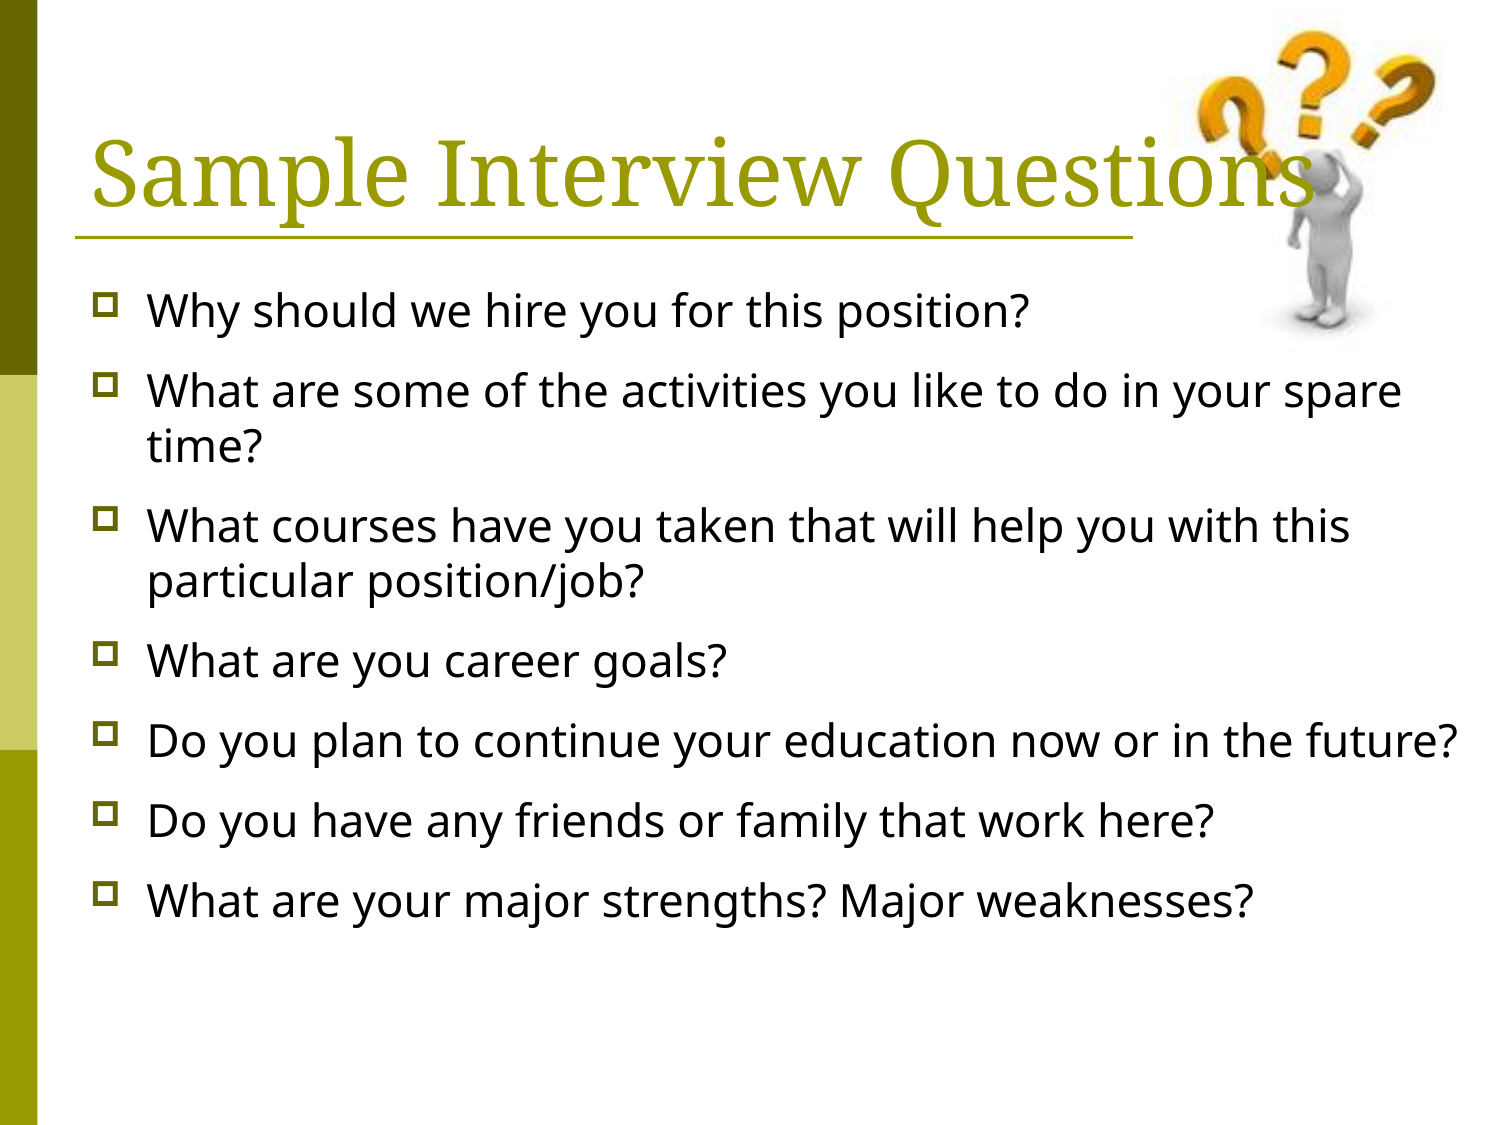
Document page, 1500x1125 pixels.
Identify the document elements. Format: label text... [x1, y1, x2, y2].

title Sample Interview Questions [74, 45, 1128, 233]
list Why should we hire you for this position? What are some of the activities you like to do in your spare time? What courses have you taken that will help you with this particular position/job? What are you career goals? Do you plan to continue your education now or in the future? Do you have any friends or family that work here? What are your major strengths? Major weaknesses? [74, 273, 1476, 1006]
picture [1133, 8, 1500, 376]
